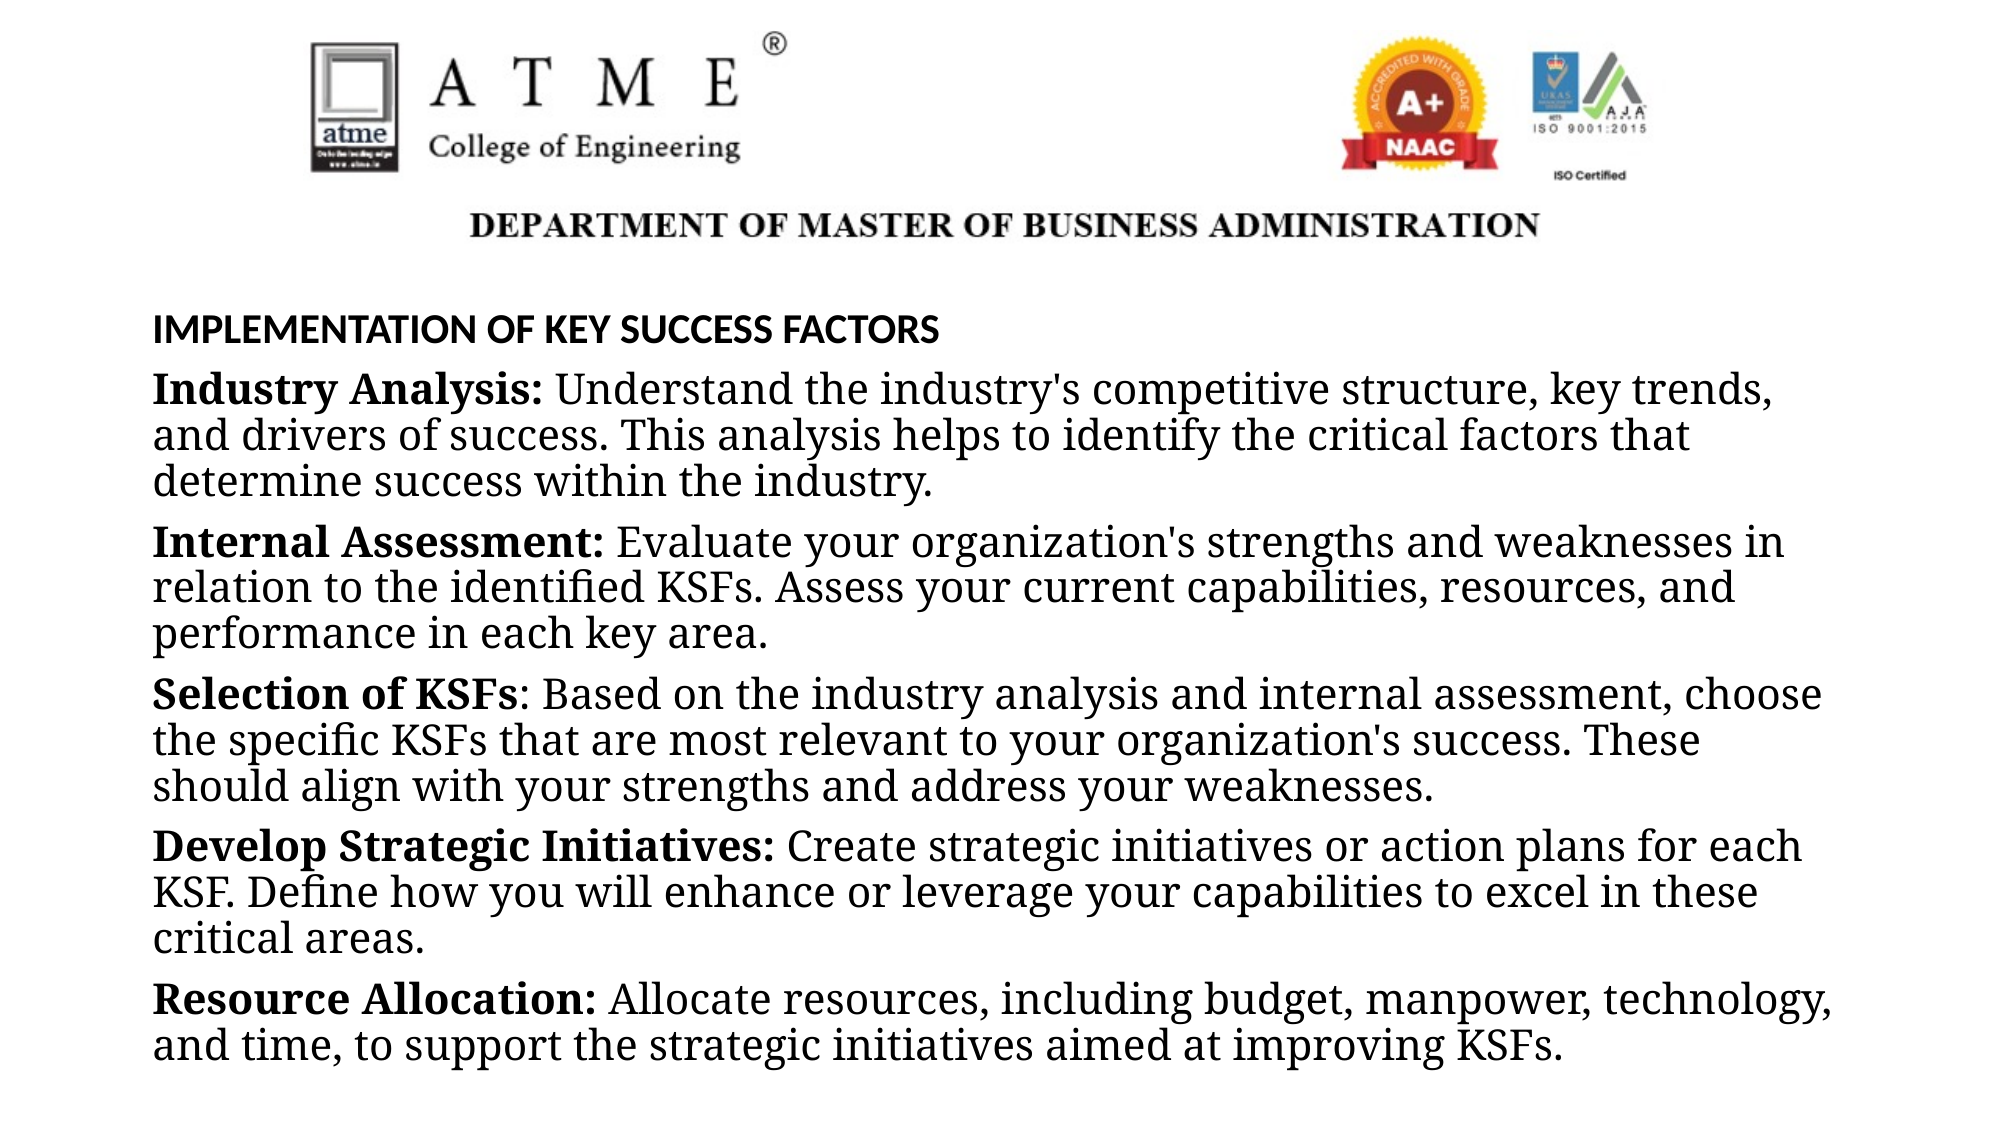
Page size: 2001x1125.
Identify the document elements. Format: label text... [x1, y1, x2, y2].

picture [303, 30, 1697, 245]
list IMPLEMENTATION OF KEY SUCCESS FACTORS Industry Analysis: Understand the industry's competitive structure, key trends, and drivers of success. This analysis helps to identify the critical factors that determine success within the industry. Internal Assessment: Evaluate your organization's strengths and weaknesses in relation to the identified KSFs. Assess your current capabilities, resources, and performance in each key area. Selection of KSFs: Based on the industry analysis and internal assessment, choose the specific KSFs that are most relevant to your organization's success. These should align with your strengths and address your weaknesses. Develop Strategic Initiatives: Create strategic initiatives or action plans for each KSF. Define how you will enhance or leverage your capabilities to excel in these critical areas. Resource Allocation: Allocate resources, including budget, manpower, technology, and time, to support the strategic initiatives aimed at improving KSFs. [137, 299, 1863, 1096]
